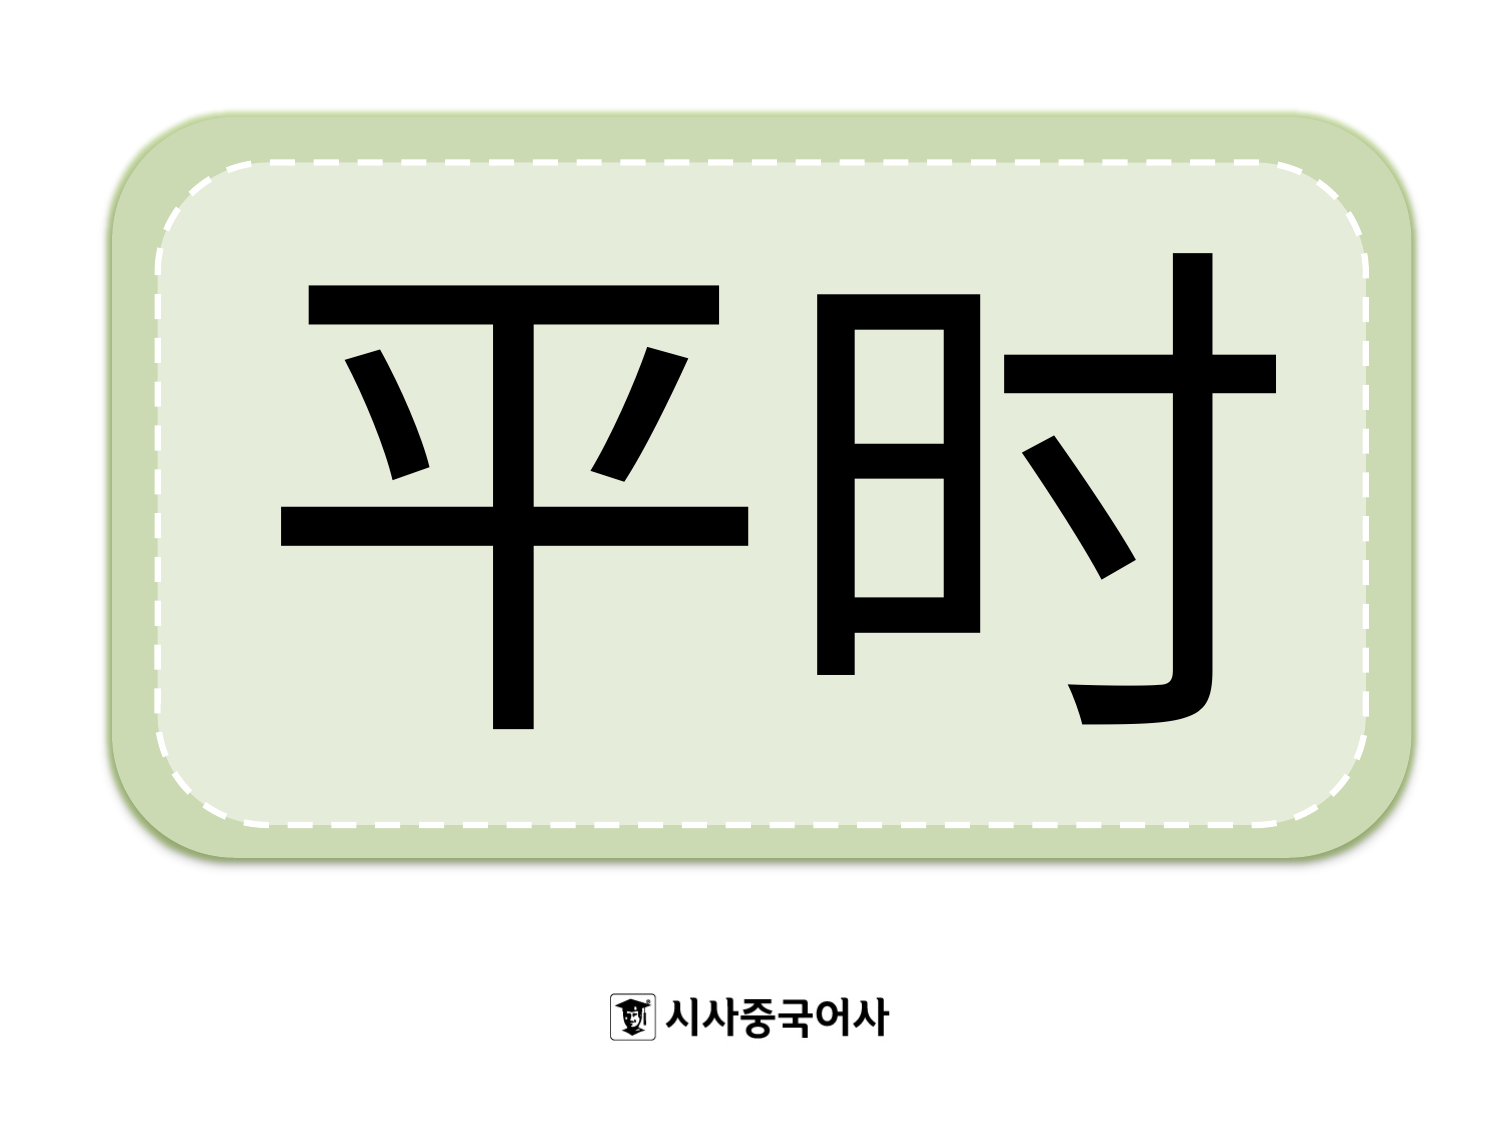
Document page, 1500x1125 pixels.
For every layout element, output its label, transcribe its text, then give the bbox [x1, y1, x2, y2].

text_box [162, 160, 1371, 824]
picture [602, 987, 898, 1047]
text_box 平时 [171, 149, 1380, 812]
